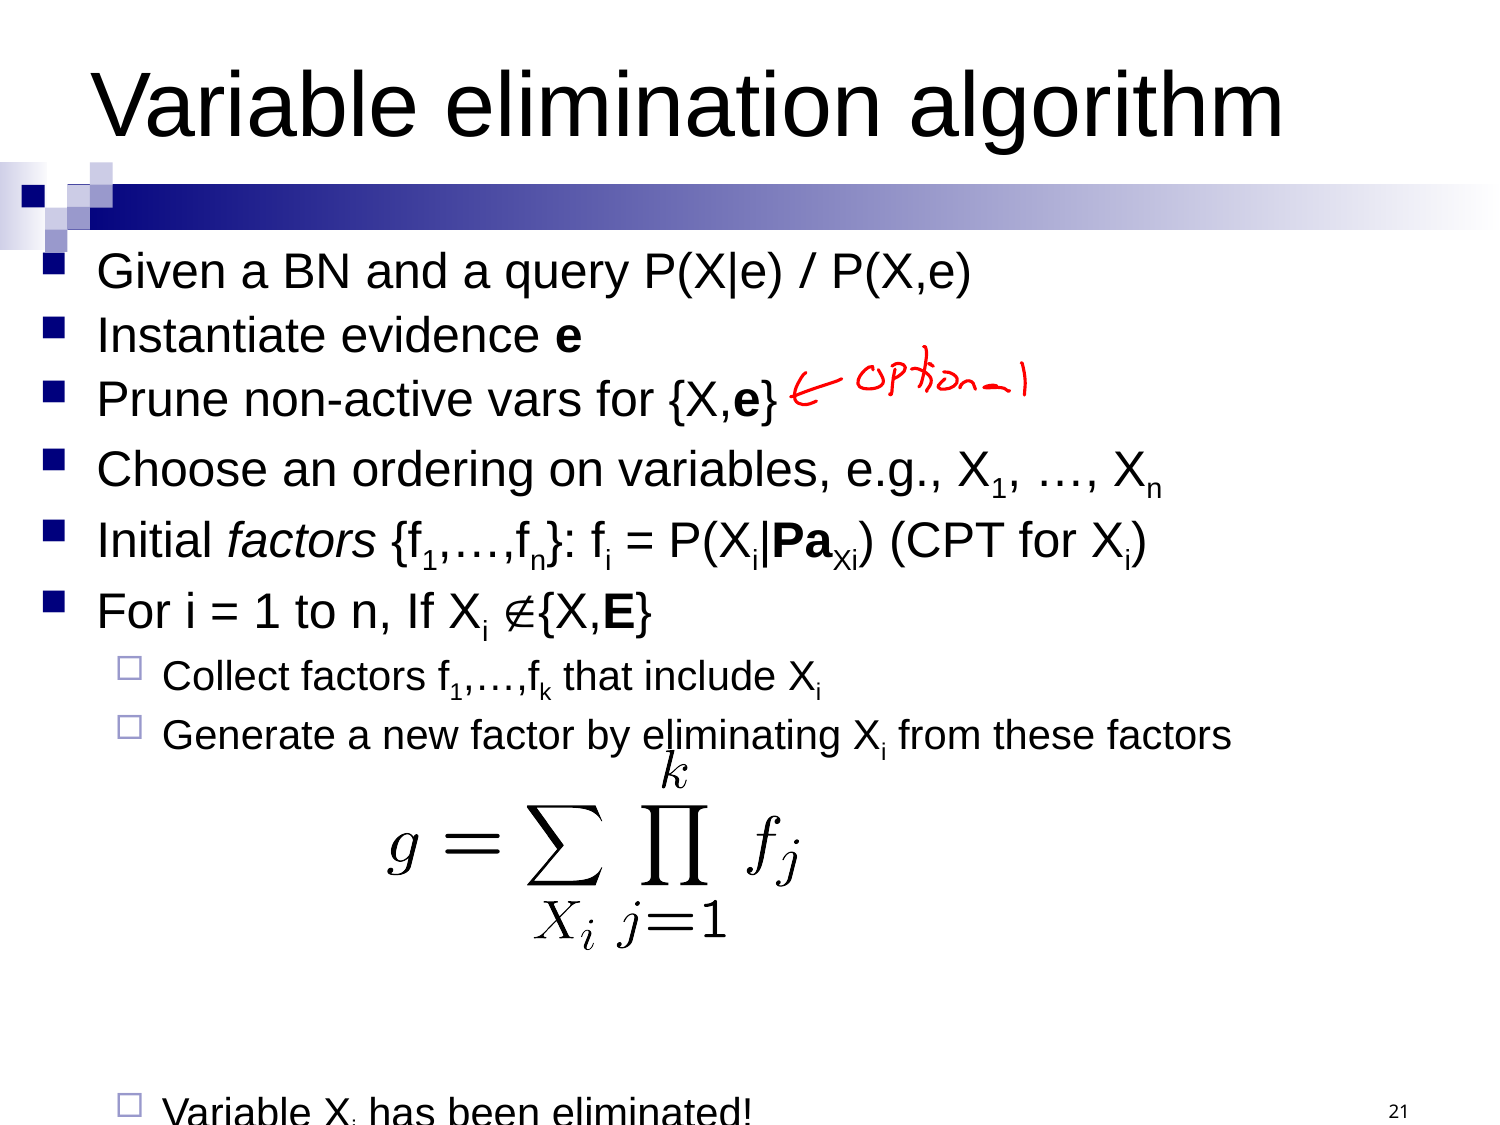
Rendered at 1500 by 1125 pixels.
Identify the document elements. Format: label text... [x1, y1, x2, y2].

list Given a BN and a query P(X|e) / P(X,e) Instantiate evidence e Prune non-active vars for {X,e} Choose an ordering on variables, e.g., X1, …, Xn Initial factors {f1,…,fn}: fi = P(Xi|PaXi) (CPT for Xi) For i = 1 to n, If Xi {X,E} Collect factors f1,…,fk that include Xi Generate a new factor by eliminating Xi from these factors Variable Xi has been eliminated! Normalize P(X,e) to obtain P(X|e) [24, 237, 1500, 1101]
text_box [938, 371, 958, 390]
text_box [889, 363, 906, 395]
text_box [959, 380, 976, 390]
text_box [790, 372, 842, 405]
text_box [911, 346, 932, 392]
text_box [983, 385, 1010, 392]
title Variable elimination algorithm [74, 0, 1426, 213]
text_box [857, 366, 884, 389]
slide_number 21 [1074, 1101, 1426, 1125]
text_box [1021, 362, 1026, 396]
picture [387, 749, 801, 952]
